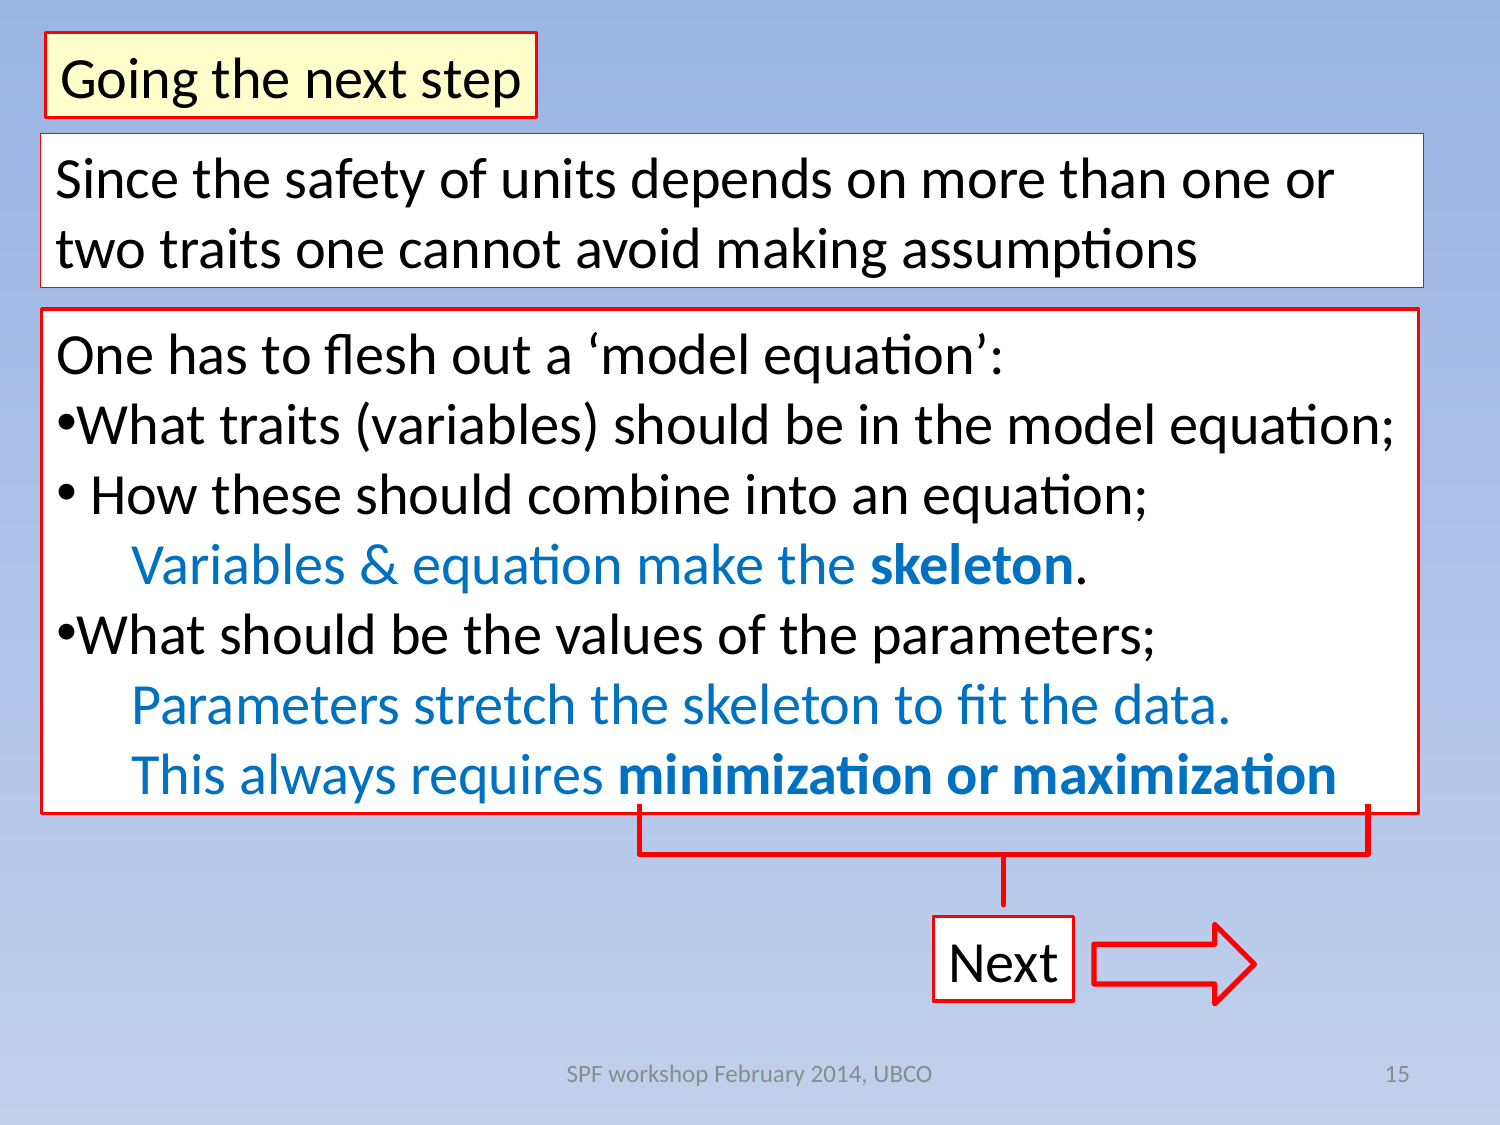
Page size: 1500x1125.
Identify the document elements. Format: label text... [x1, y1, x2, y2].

text_box Next [933, 916, 1074, 1001]
footer SPF workshop February 2014, UBCO [512, 1042, 988, 1103]
text_box One has to flesh out a ‘model equation’: What traits (variables) should be in the model equation; How these should combine into an equation; Variables & equation make the skeleton. What should be the values of the parameters; Parameters stretch the skeleton to fit the data. This always requires minimization or maximization [41, 309, 1419, 814]
text_box Going the next step [45, 32, 537, 118]
text_box [638, 803, 1369, 906]
text_box Since the safety of units depends on more than one or two traits one cannot avoid making assumptions [40, 133, 1424, 288]
text_box [1093, 923, 1255, 1005]
slide_number 15 [1074, 1042, 1425, 1103]
